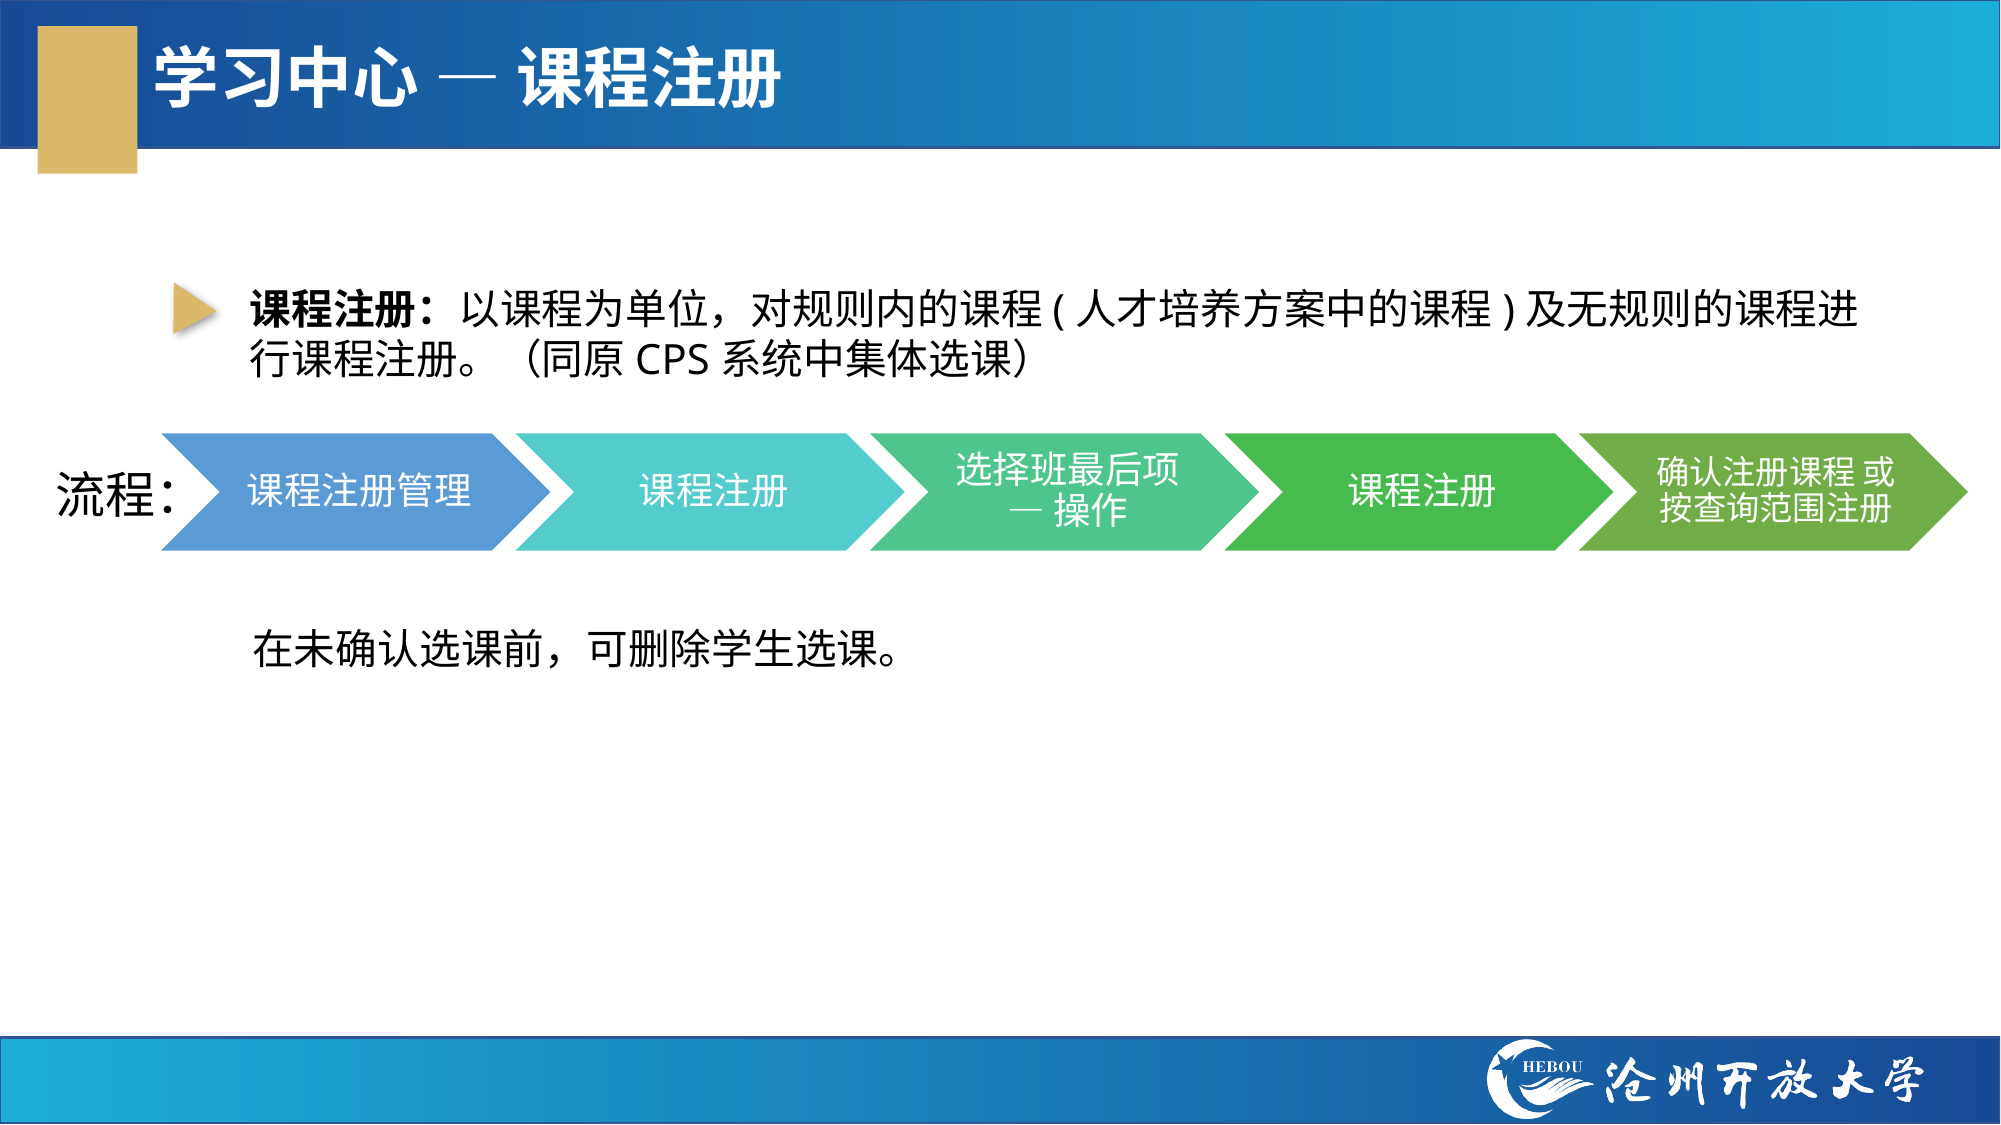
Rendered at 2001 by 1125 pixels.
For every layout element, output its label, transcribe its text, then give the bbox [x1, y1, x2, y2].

text_box [172, 280, 219, 336]
text_box 流程： [40, 455, 157, 531]
title 学习中心 — 课程注册 [137, 23, 1863, 139]
picture [1487, 1039, 1924, 1119]
text_box 在未确认选课前，可删除学生选课。 [237, 615, 936, 681]
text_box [157, 432, 1971, 552]
text_box 课程注册：以课程为单位，对规则内的课程(人才培养方案中的课程)及无规则的课程进行课程注册。（同原CPS系统中集体选课） [234, 275, 1894, 391]
